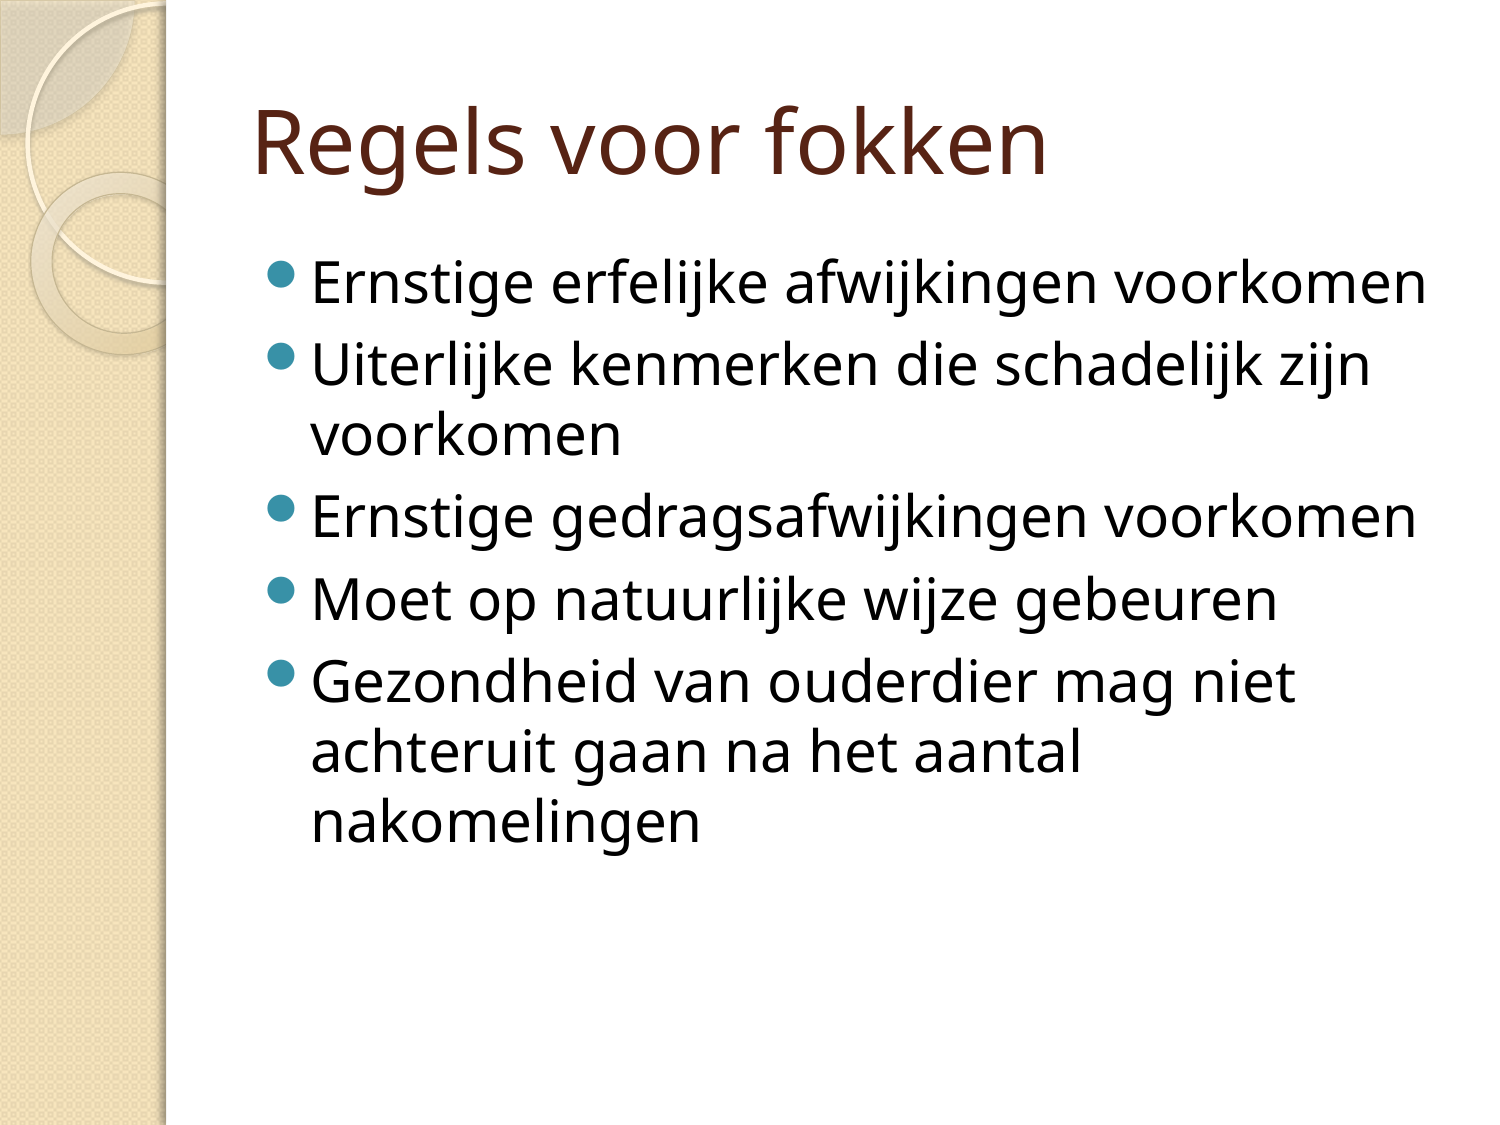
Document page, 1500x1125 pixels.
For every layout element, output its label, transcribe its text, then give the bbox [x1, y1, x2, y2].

list Ernstige erfelijke afwijkingen voorkomen Uiterlijke kenmerken die schadelijk zijn voorkomen Ernstige gedragsafwijkingen voorkomen Moet op natuurlijke wijze gebeuren Gezondheid van ouderdier mag niet achteruit gaan na het aantal nakomelingen [235, 237, 1466, 1025]
title Regels voor fokken [235, 45, 1466, 233]
